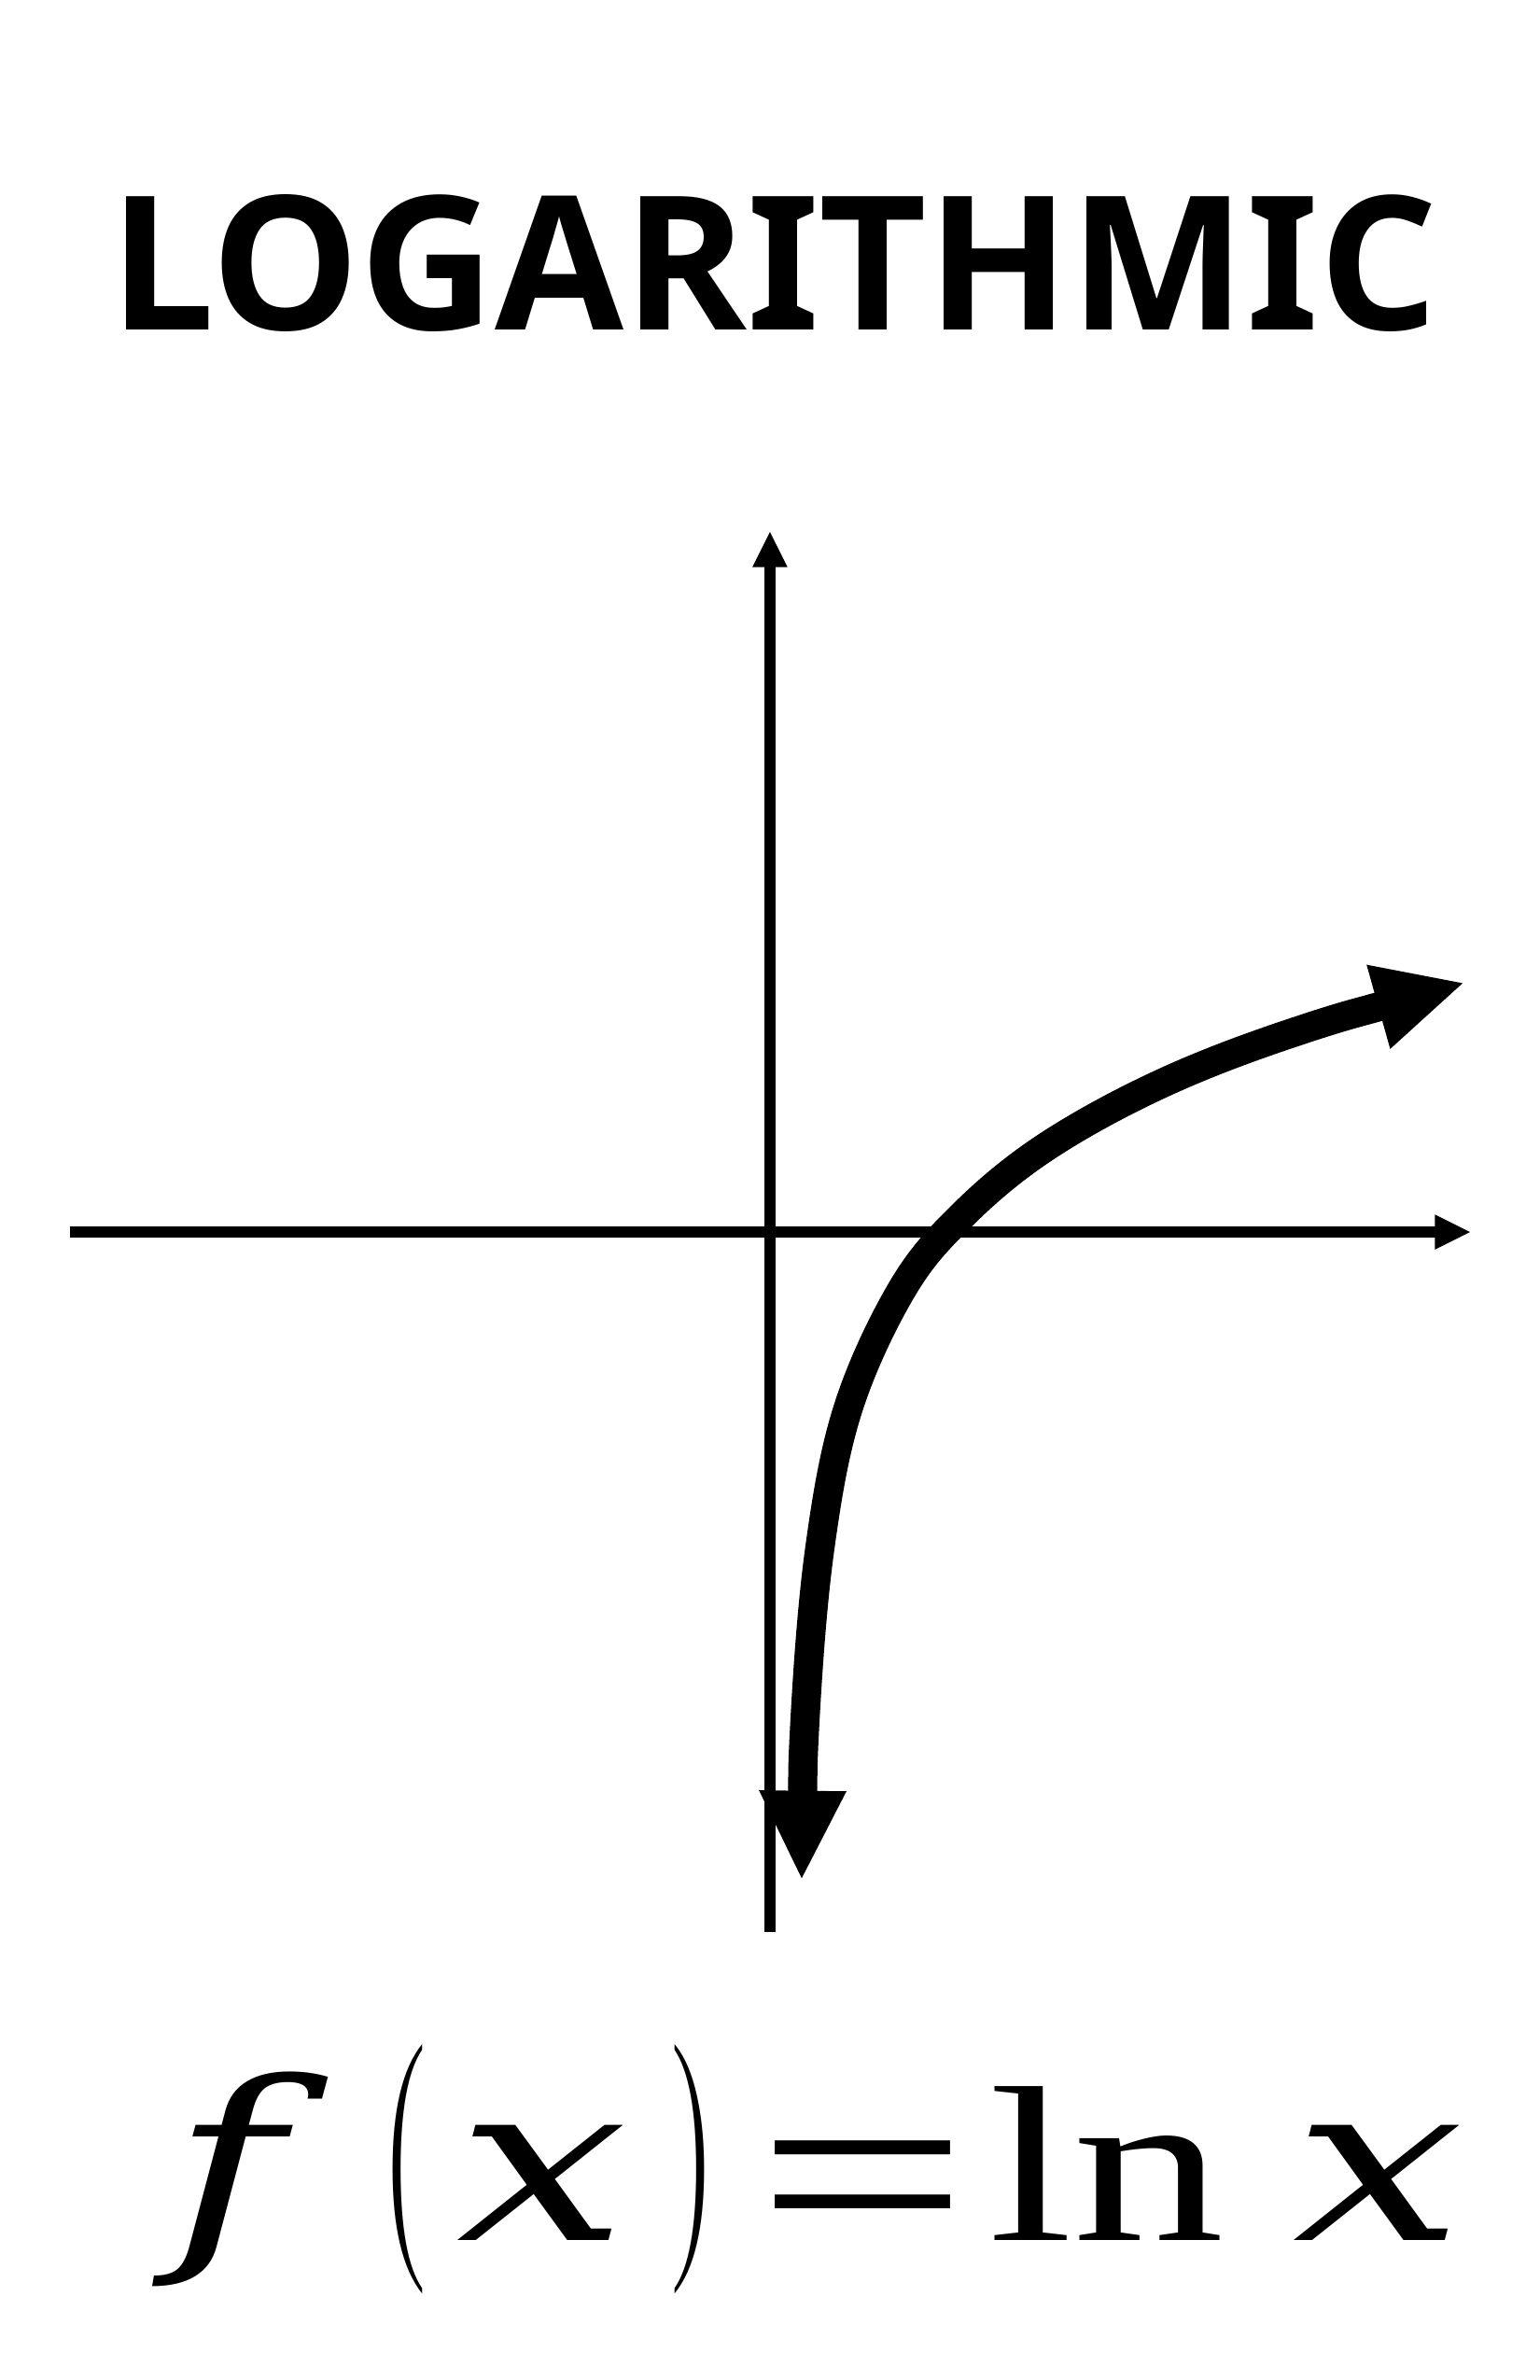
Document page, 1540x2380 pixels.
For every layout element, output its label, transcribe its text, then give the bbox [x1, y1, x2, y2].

text_box [795, 1233, 1279, 1879]
text_box LOGARITHMIC [73, 42, 1474, 497]
text_box [945, 980, 1463, 1232]
